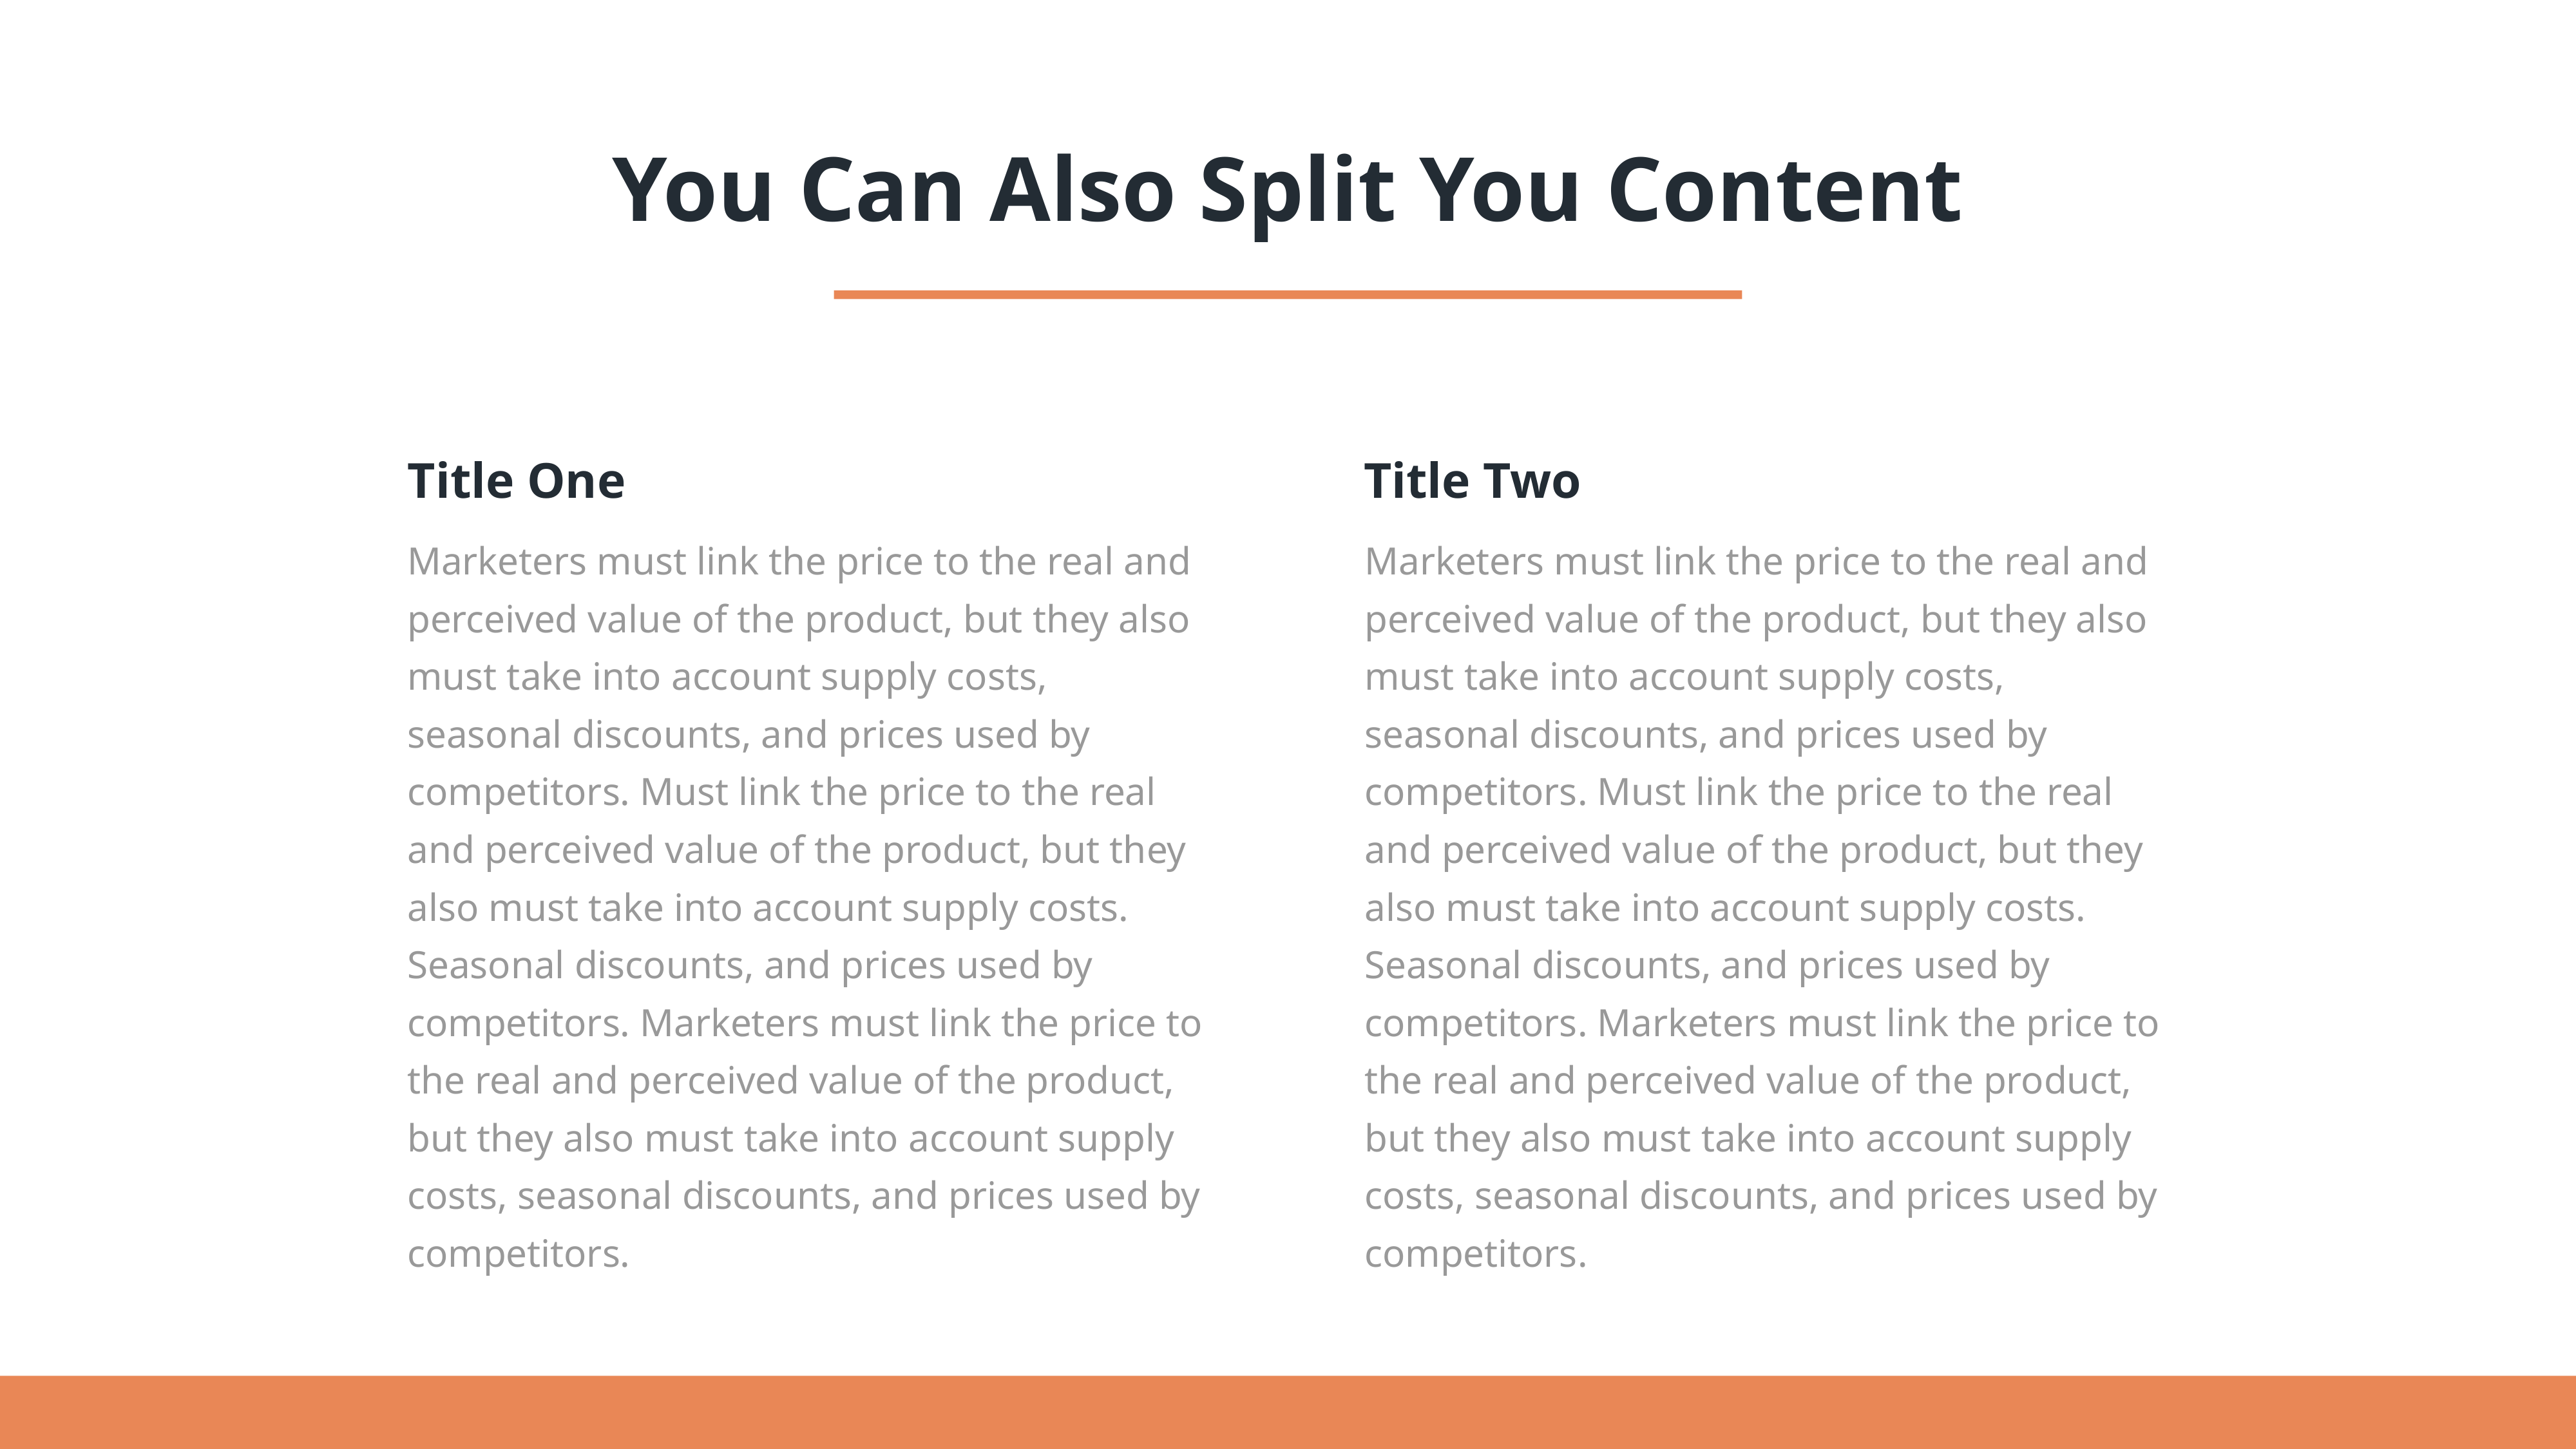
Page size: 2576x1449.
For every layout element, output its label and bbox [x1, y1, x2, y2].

text_box [0, 1375, 2576, 1449]
text_box [555, 128, 2021, 299]
text_box [384, 444, 2192, 1231]
